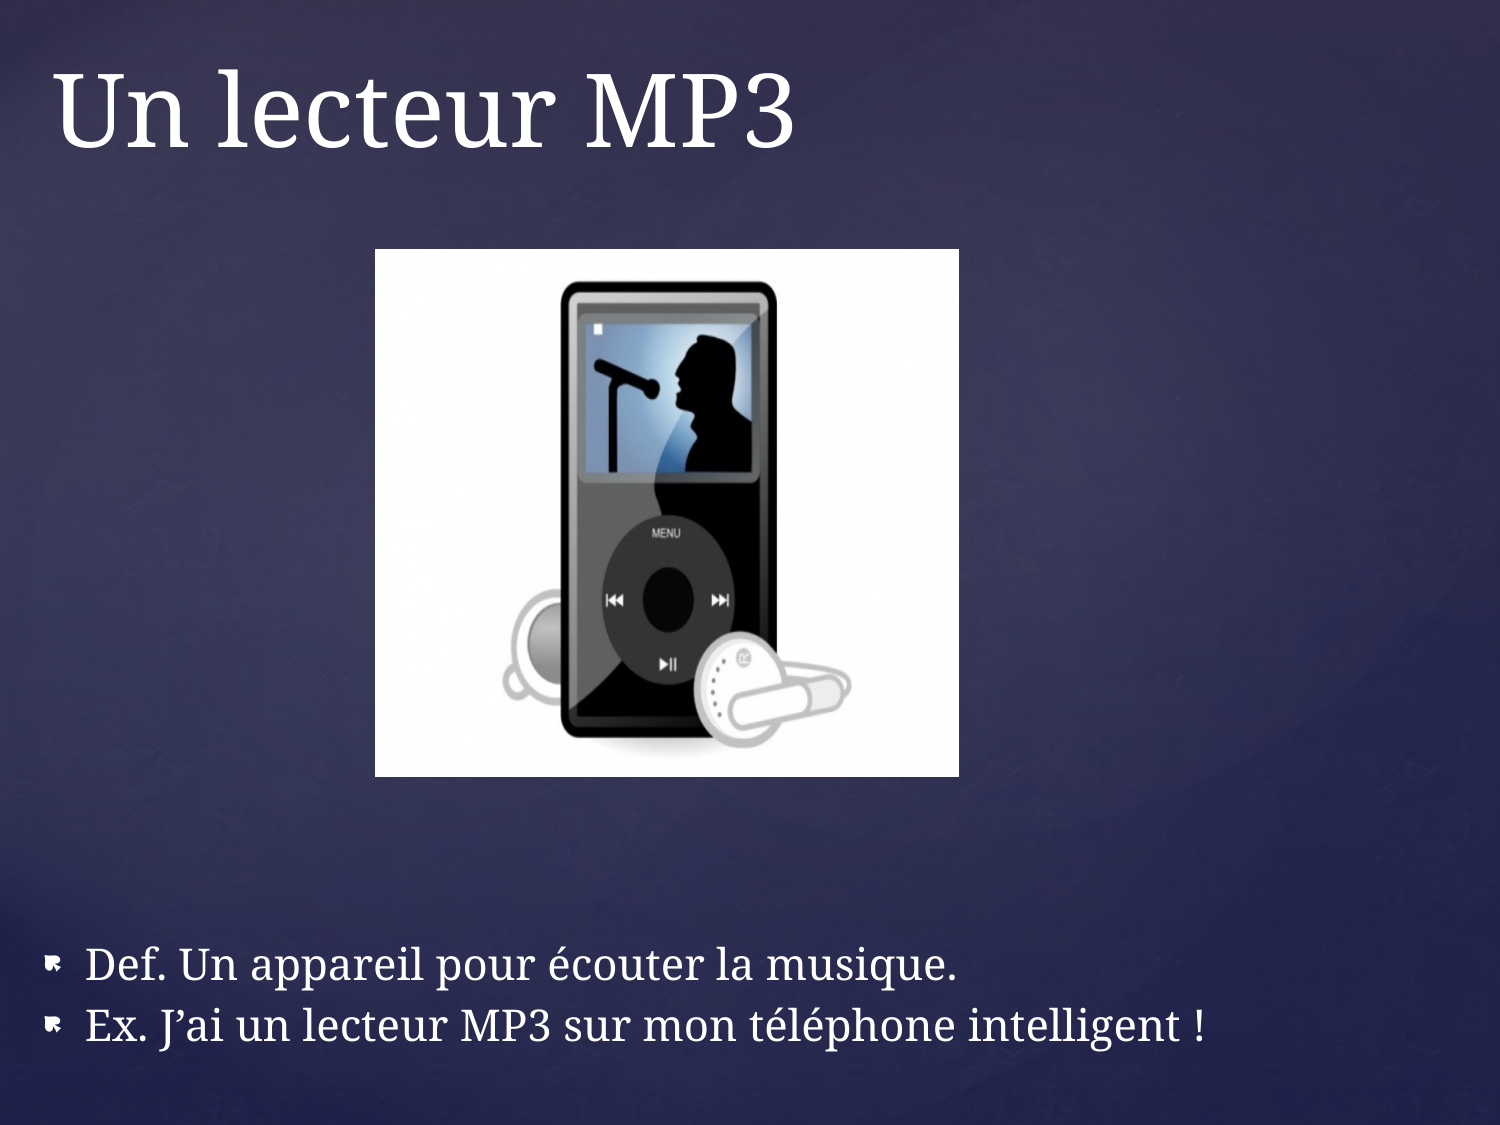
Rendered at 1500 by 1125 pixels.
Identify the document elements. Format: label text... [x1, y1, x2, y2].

list Def. Un appareil pour écouter la musique. Ex. J’ai un lecteur MP3 sur mon téléphone intelligent ! [24, 900, 1400, 1088]
title Un lecteur MP3 [37, 24, 1275, 175]
picture [374, 249, 960, 777]
